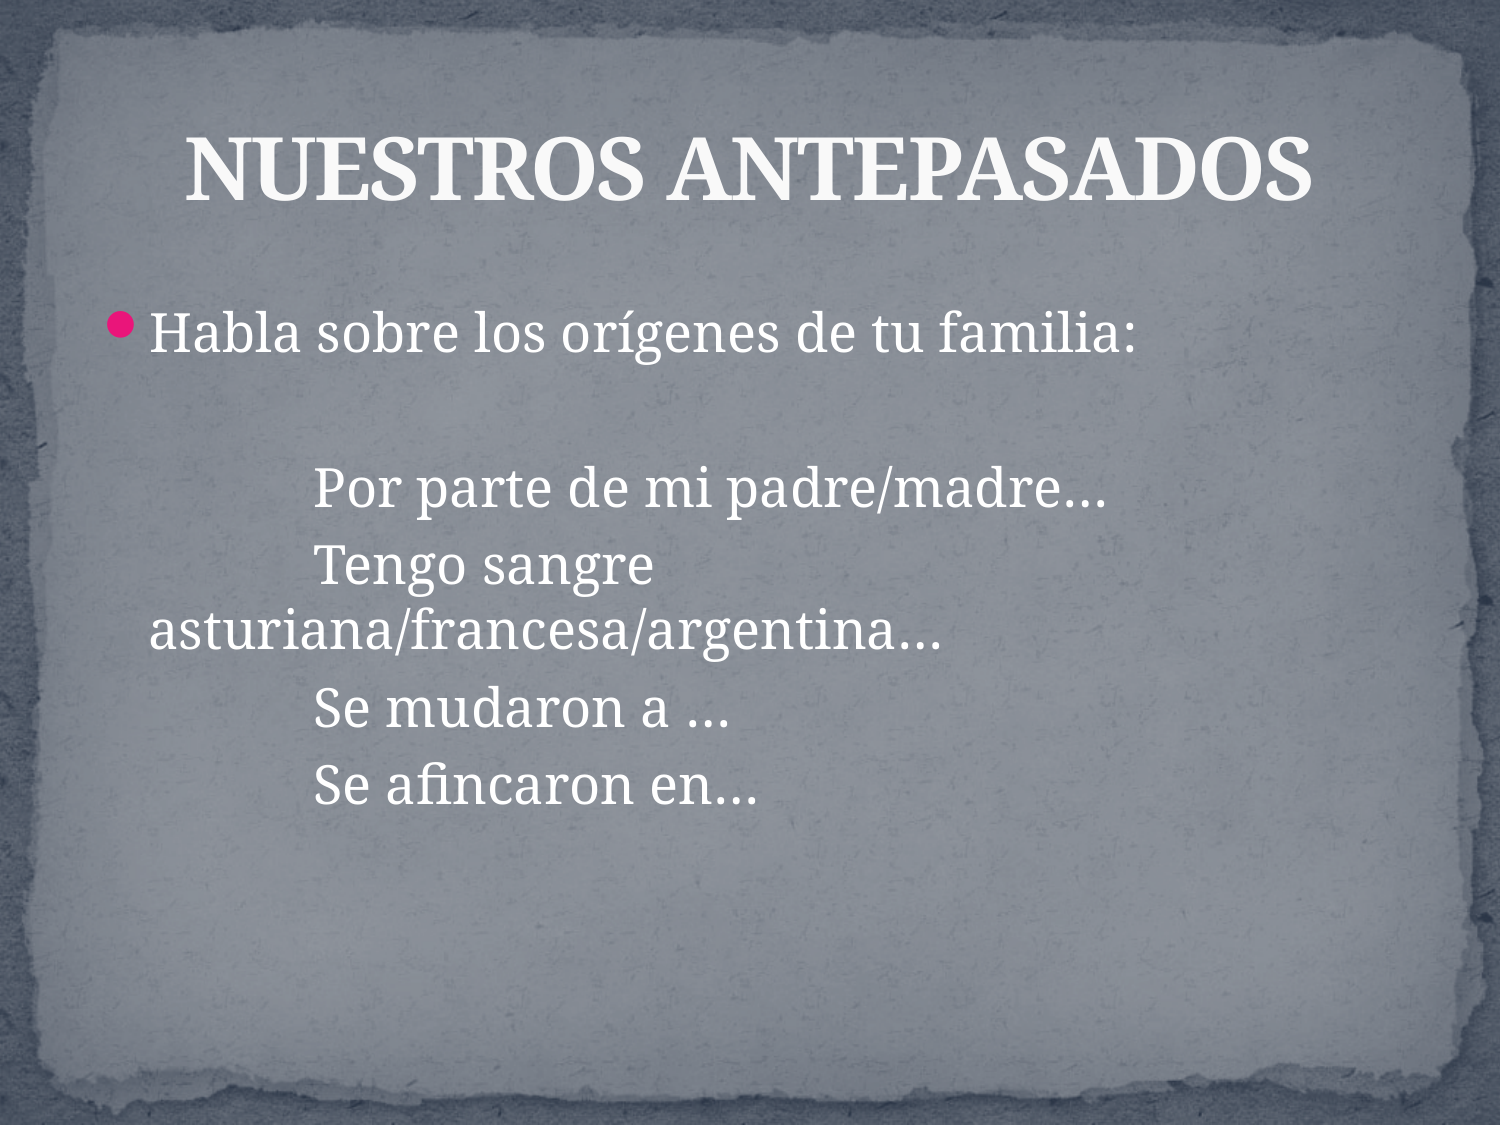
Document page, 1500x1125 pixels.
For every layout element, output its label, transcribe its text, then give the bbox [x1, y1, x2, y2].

title NUESTROS ANTEPASADOS [74, 24, 1425, 225]
list Habla sobre los orígenes de tu familia: Por parte de mi padre/madre… Tengo sangre asturiana/francesa/argentina… Se mudaron a … Se afincaron en… [88, 290, 1439, 1041]
